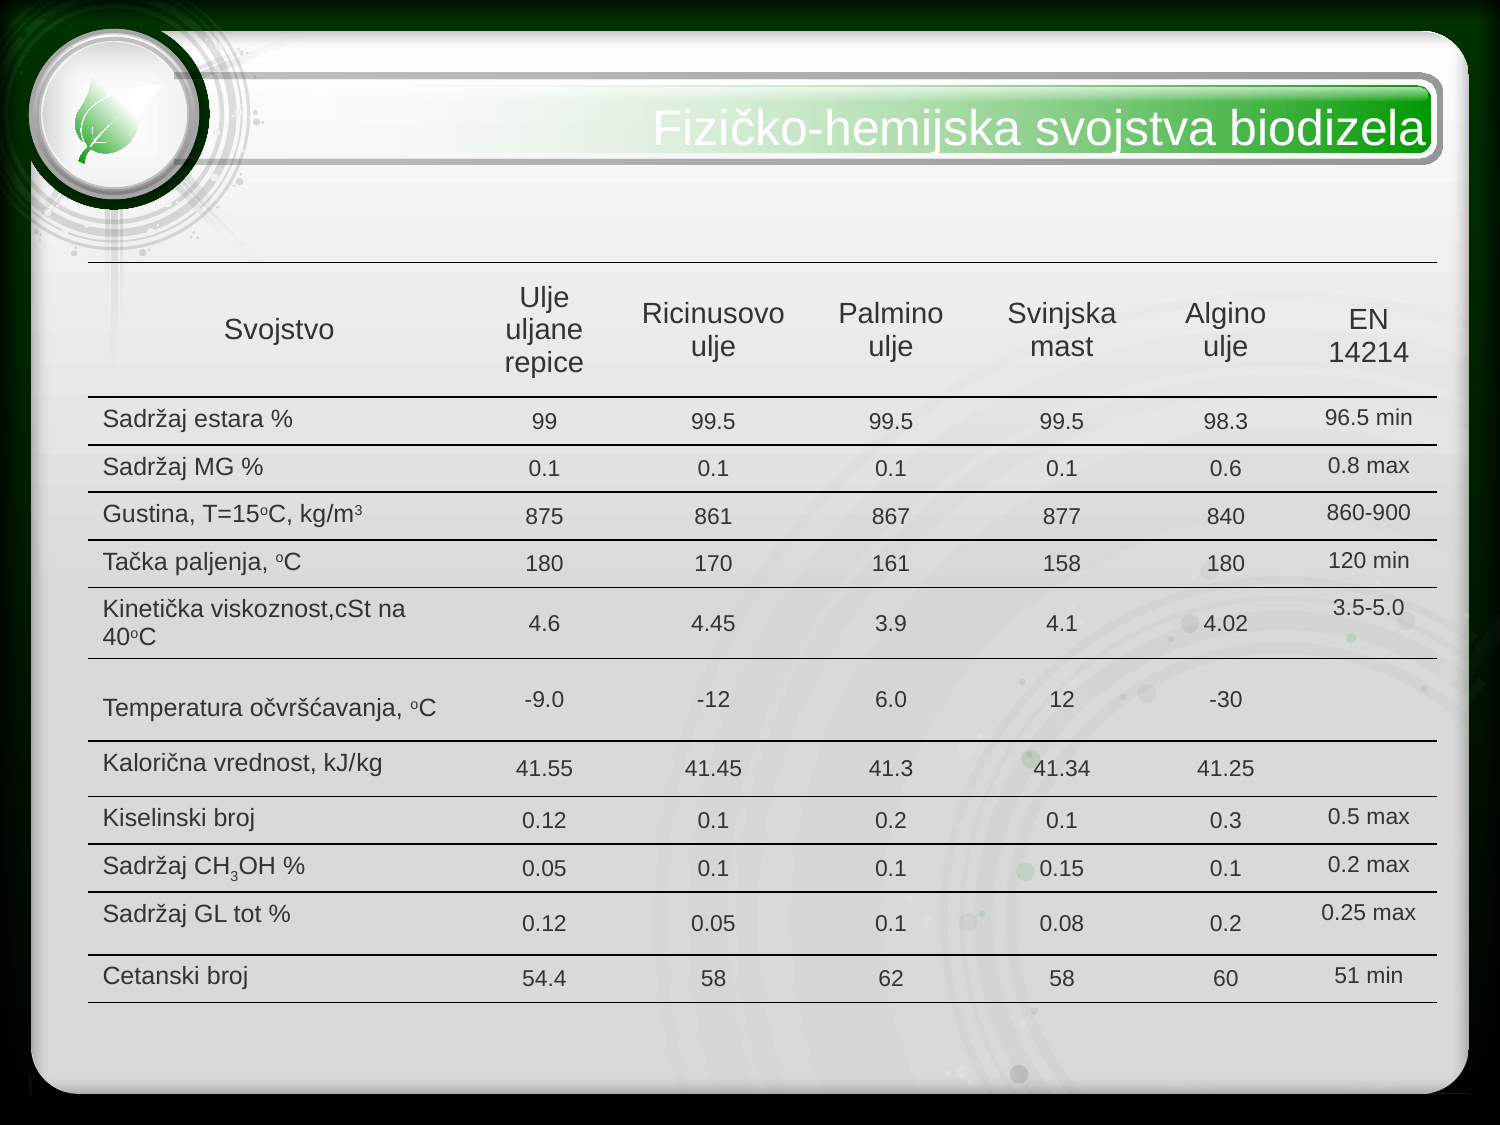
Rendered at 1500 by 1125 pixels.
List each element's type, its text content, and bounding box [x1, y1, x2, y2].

table_cell 4.45 [617, 588, 810, 658]
table_cell 98.3 [1151, 398, 1300, 444]
table_cell 51 min [1300, 956, 1437, 1002]
table_cell 0.1 [617, 797, 810, 843]
table_cell 0.2 [810, 797, 973, 843]
table_cell 860-900 [1300, 493, 1437, 539]
table_cell 0.25 max [1300, 893, 1437, 954]
table_cell Temperatura očvršćavanja, oC [88, 659, 472, 740]
table_cell 161 [810, 541, 973, 587]
table_cell Sadržaj MG % [88, 446, 472, 491]
table_cell 0.2 max [1300, 845, 1437, 891]
table_cell 0.1 [617, 845, 810, 891]
table_cell 180 [472, 541, 617, 587]
table_header Svinjska mast [973, 263, 1151, 396]
table_cell 0.1 [472, 446, 617, 491]
table_cell 3.9 [810, 588, 973, 658]
table_cell 0.1 [810, 845, 973, 891]
table_cell 12 [973, 659, 1151, 740]
table_cell 170 [617, 541, 810, 587]
table_cell -30 [1151, 659, 1300, 740]
title Fizičko-hemijska svojstva biodizela [637, 87, 1476, 164]
table_cell 41.55 [472, 742, 617, 796]
table_cell 62 [810, 956, 973, 1002]
table_cell Kinetička viskoznost,cSt na 40oC [88, 588, 472, 658]
table_cell 0.5 max [1300, 797, 1437, 843]
table_cell 0.3 [1151, 797, 1300, 843]
table_cell 0.05 [472, 845, 617, 891]
table_cell 840 [1151, 493, 1300, 539]
table_cell 96.5 min [1300, 398, 1437, 444]
table_header EN 14214 [1300, 263, 1437, 396]
table_cell 0.05 [617, 893, 810, 954]
table_cell 158 [973, 541, 1151, 587]
table_cell 4.1 [973, 588, 1151, 658]
table_cell 0.12 [472, 797, 617, 843]
table_cell 58 [617, 956, 810, 1002]
table_cell 4.6 [472, 588, 617, 658]
table_cell 58 [973, 956, 1151, 1002]
table_cell 180 [1151, 541, 1300, 587]
table_cell 4.02 [1151, 588, 1300, 658]
table_cell -9.0 [472, 659, 617, 740]
table_cell 0.1 [810, 893, 973, 954]
table_cell 99 [472, 398, 617, 444]
table_cell 0.2 [1151, 893, 1300, 954]
table_cell 41.3 [810, 742, 973, 796]
table_cell 120 min [1300, 541, 1437, 587]
table_cell Sadržaj CH3OH % [88, 845, 472, 891]
table_cell 99.5 [617, 398, 810, 444]
table_cell 99.5 [810, 398, 973, 444]
table_cell 0.15 [973, 845, 1151, 891]
table_cell 0.1 [1151, 845, 1300, 891]
table_cell -12 [617, 659, 810, 740]
table_cell Kiselinski broj [88, 797, 472, 843]
table_cell 877 [973, 493, 1151, 539]
table_cell 0.1 [617, 446, 810, 491]
table_cell 0.8 max [1300, 446, 1437, 491]
table_header Ulje uljane repice [472, 263, 617, 396]
table_cell 867 [810, 493, 973, 539]
table_cell 0.12 [472, 893, 617, 954]
table_header Palmino ulje [810, 263, 973, 396]
table_cell Sadržaj GL tot % [88, 893, 472, 954]
table_header Algino ulje [1151, 263, 1300, 396]
table_cell 6.0 [810, 659, 973, 740]
table_header Ricinusovo ulje [617, 263, 810, 396]
table_cell Cetanski broj [88, 956, 472, 1002]
table_cell 861 [617, 493, 810, 539]
table_cell 0.1 [810, 446, 973, 491]
table_cell 3.5-5.0 [1300, 588, 1437, 658]
table_cell 0.1 [973, 446, 1151, 491]
table_cell [1300, 659, 1437, 740]
table_cell 0.08 [973, 893, 1151, 954]
table_cell 41.45 [617, 742, 810, 796]
table_cell 99.5 [973, 398, 1151, 444]
table_cell Gustina, T=15oC, kg/m3 [88, 493, 472, 539]
table_cell [1300, 742, 1437, 796]
table_cell Sadržaj estara % [88, 398, 472, 444]
table_cell 54.4 [472, 956, 617, 1002]
table_cell Kalorična vrednost, kJ/kg [88, 742, 472, 796]
table_cell 0.1 [973, 797, 1151, 843]
table_cell 41.34 [973, 742, 1151, 796]
table_header Svojstvo [88, 263, 472, 396]
table_cell 60 [1151, 956, 1300, 1002]
table_cell 0.6 [1151, 446, 1300, 491]
table_cell Tačka paljenja, oC [88, 541, 472, 587]
table_cell 875 [472, 493, 617, 539]
table_cell 41.25 [1151, 742, 1300, 796]
